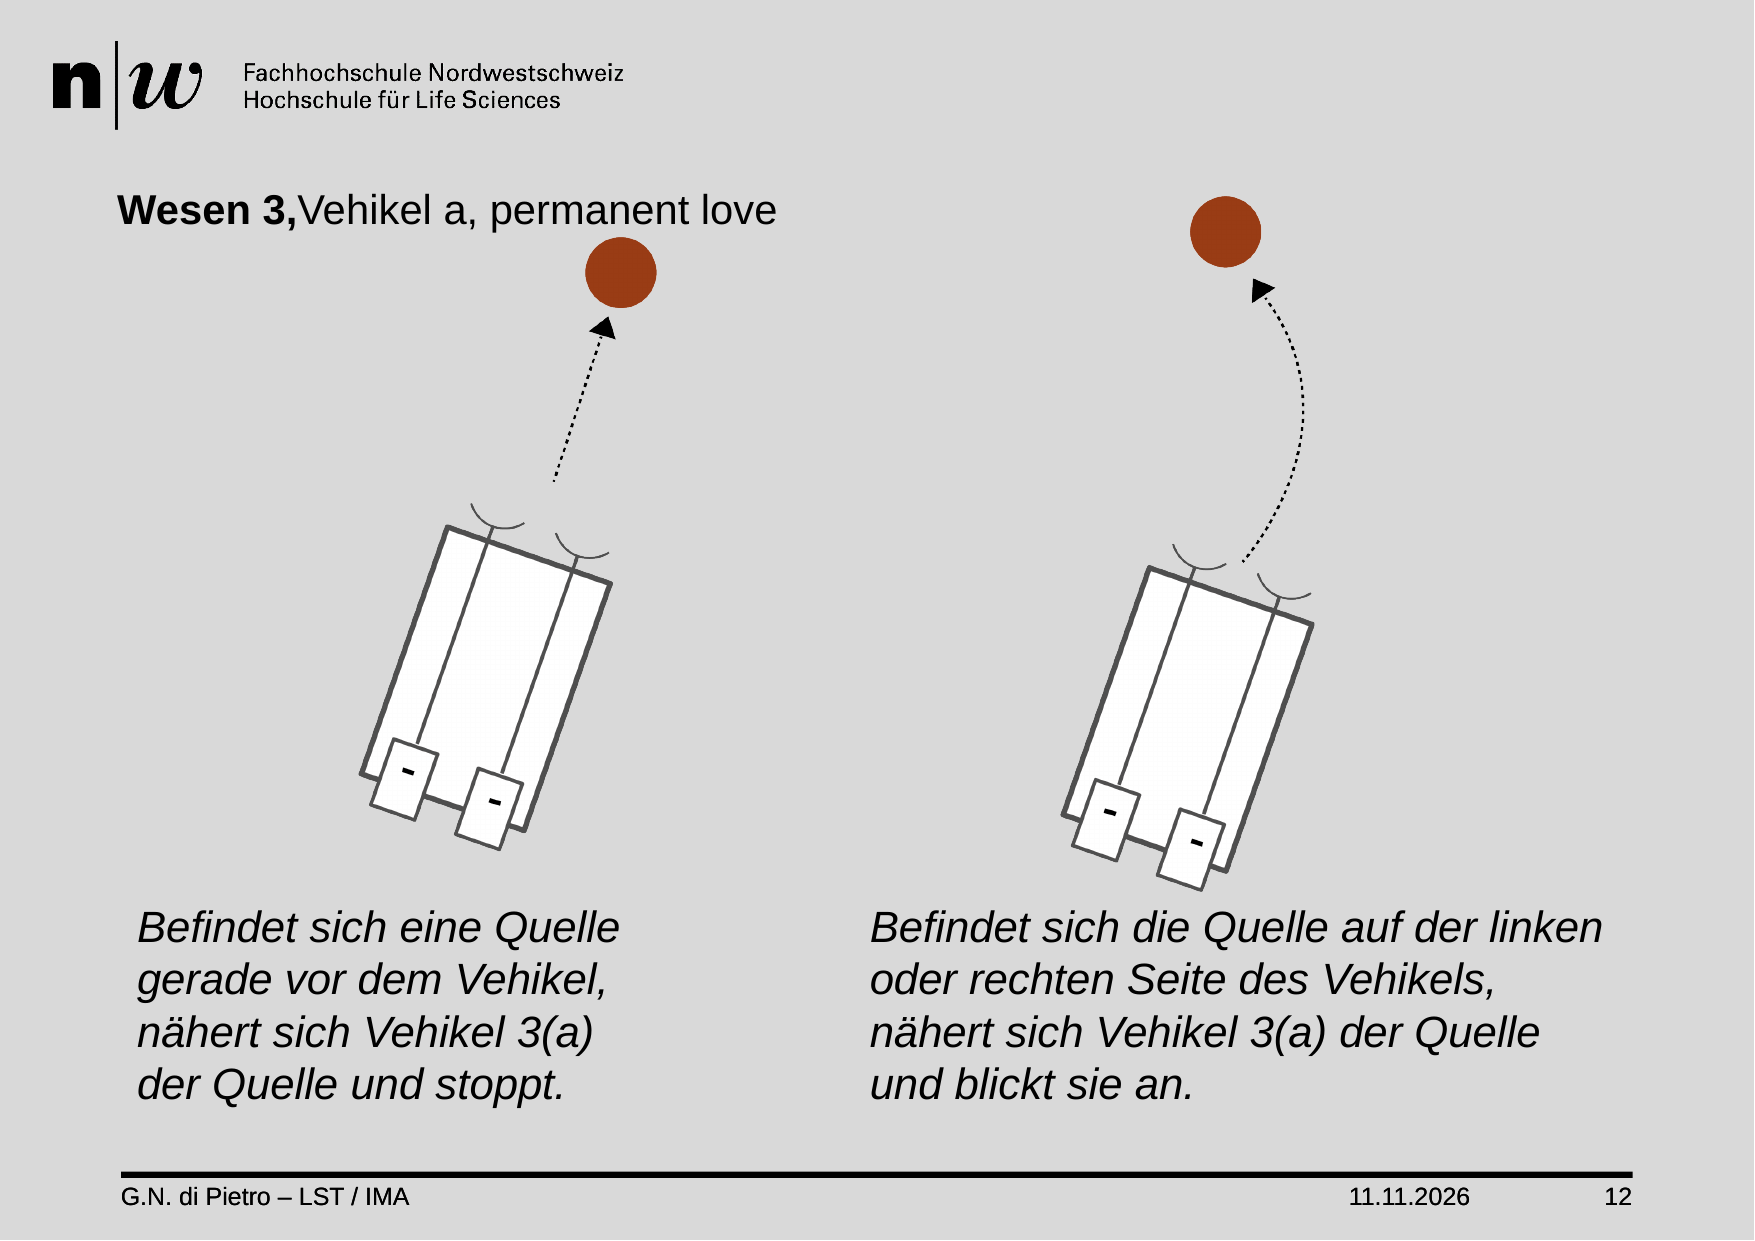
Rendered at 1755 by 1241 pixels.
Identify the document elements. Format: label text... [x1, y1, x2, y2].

text_box G.N. di Pietro – LST / IMA [120, 1180, 1349, 1211]
picture [358, 196, 1315, 892]
text_box Befindet sich die Quelle auf der linken oder rechten Seite des Vehikels, nähert sich Vehikel 3(a) der Quelle und blickt sie an. [854, 891, 1634, 1116]
text_box Befindet sich eine Quelle gerade vor dem Vehikel, nähert sich Vehikel 3(a) der Quelle und stoppt. [122, 891, 649, 1116]
text_box 12 [1490, 1180, 1633, 1211]
text_box Wesen 3,Vehikel a, permanent love [117, 183, 1629, 243]
picture [53, 41, 623, 130]
text_box 21.05.21 [1349, 1180, 1490, 1211]
